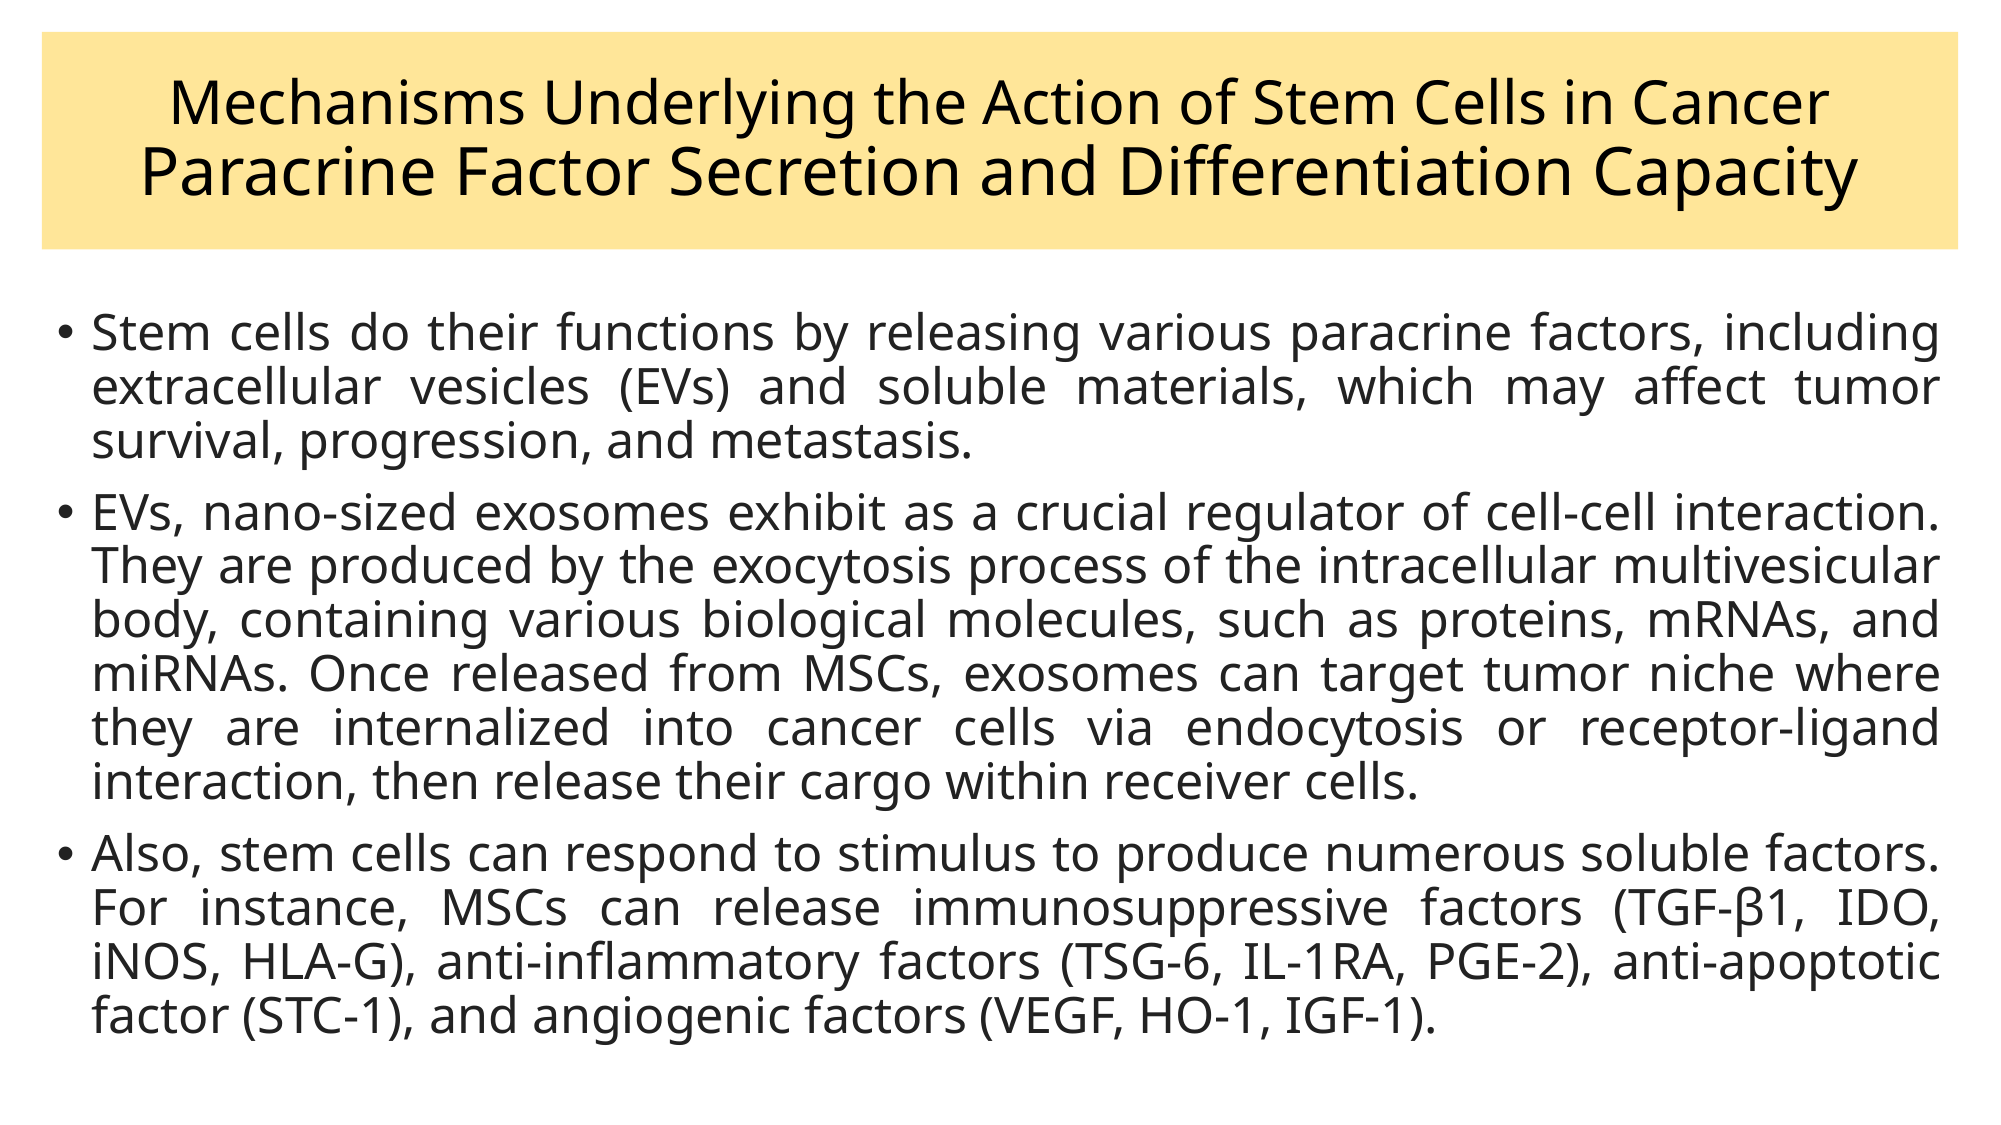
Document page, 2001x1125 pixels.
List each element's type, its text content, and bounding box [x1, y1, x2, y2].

list Stem cells do their functions by releasing various paracrine factors, including extracellular vesicles (EVs) and soluble materials, which may affect tumor survival, progression, and metastasis. EVs, nano-sized exosomes exhibit as a crucial regulator of cell-cell interaction. They are produced by the exocytosis process of the intracellular multivesicular body, containing various biological molecules, such as proteins, mRNAs, and miRNAs. Once released from MSCs, exosomes can target tumor niche where they are internalized into cancer cells via endocytosis or receptor-ligand interaction, then release their cargo within receiver cells. Also, stem cells can respond to stimulus to produce numerous soluble factors. For instance, MSCs can release immunosuppressive factors (TGF-β1, IDO, iNOS, HLA-G), anti-inflammatory factors (TSG-6, IL-1RA, PGE-2), anti-apoptotic factor (STC-1), and angiogenic factors (VEGF, HO-1, IGF-1). [41, 299, 1959, 1093]
title Mechanisms Underlying the Action of Stem Cells in Cancer Paracrine Factor Secretion and Differentiation Capacity [41, 31, 1959, 250]
